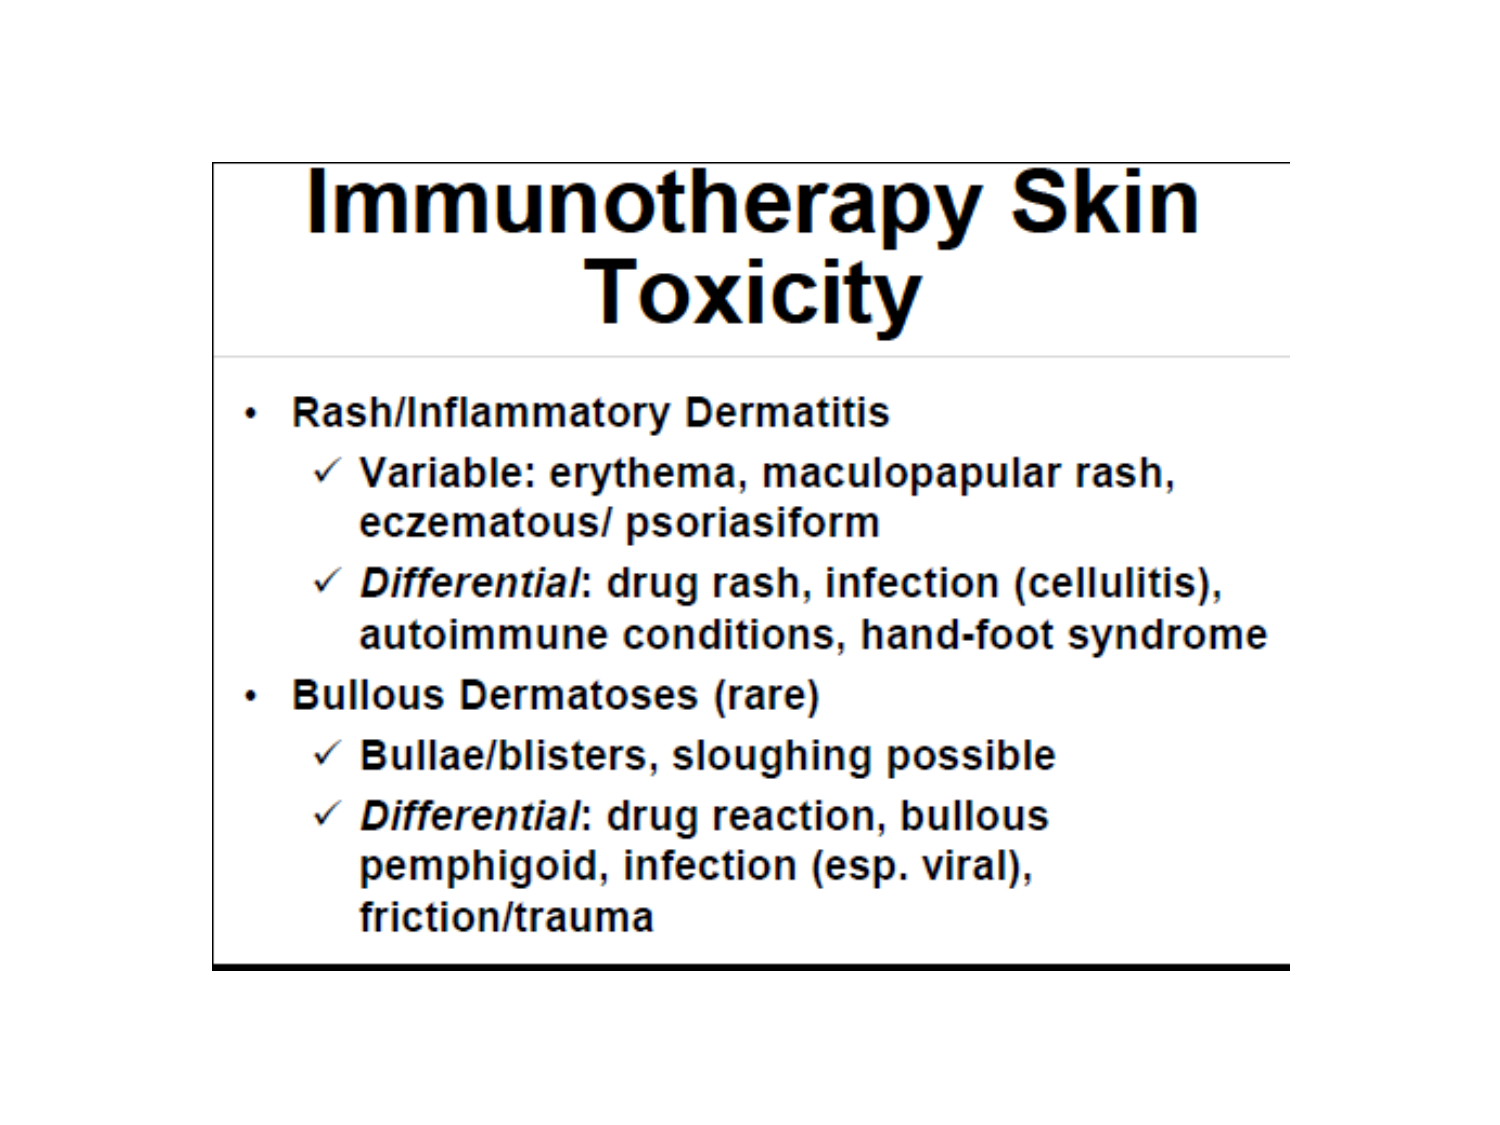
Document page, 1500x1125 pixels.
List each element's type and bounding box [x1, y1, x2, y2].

list [212, 162, 1290, 971]
